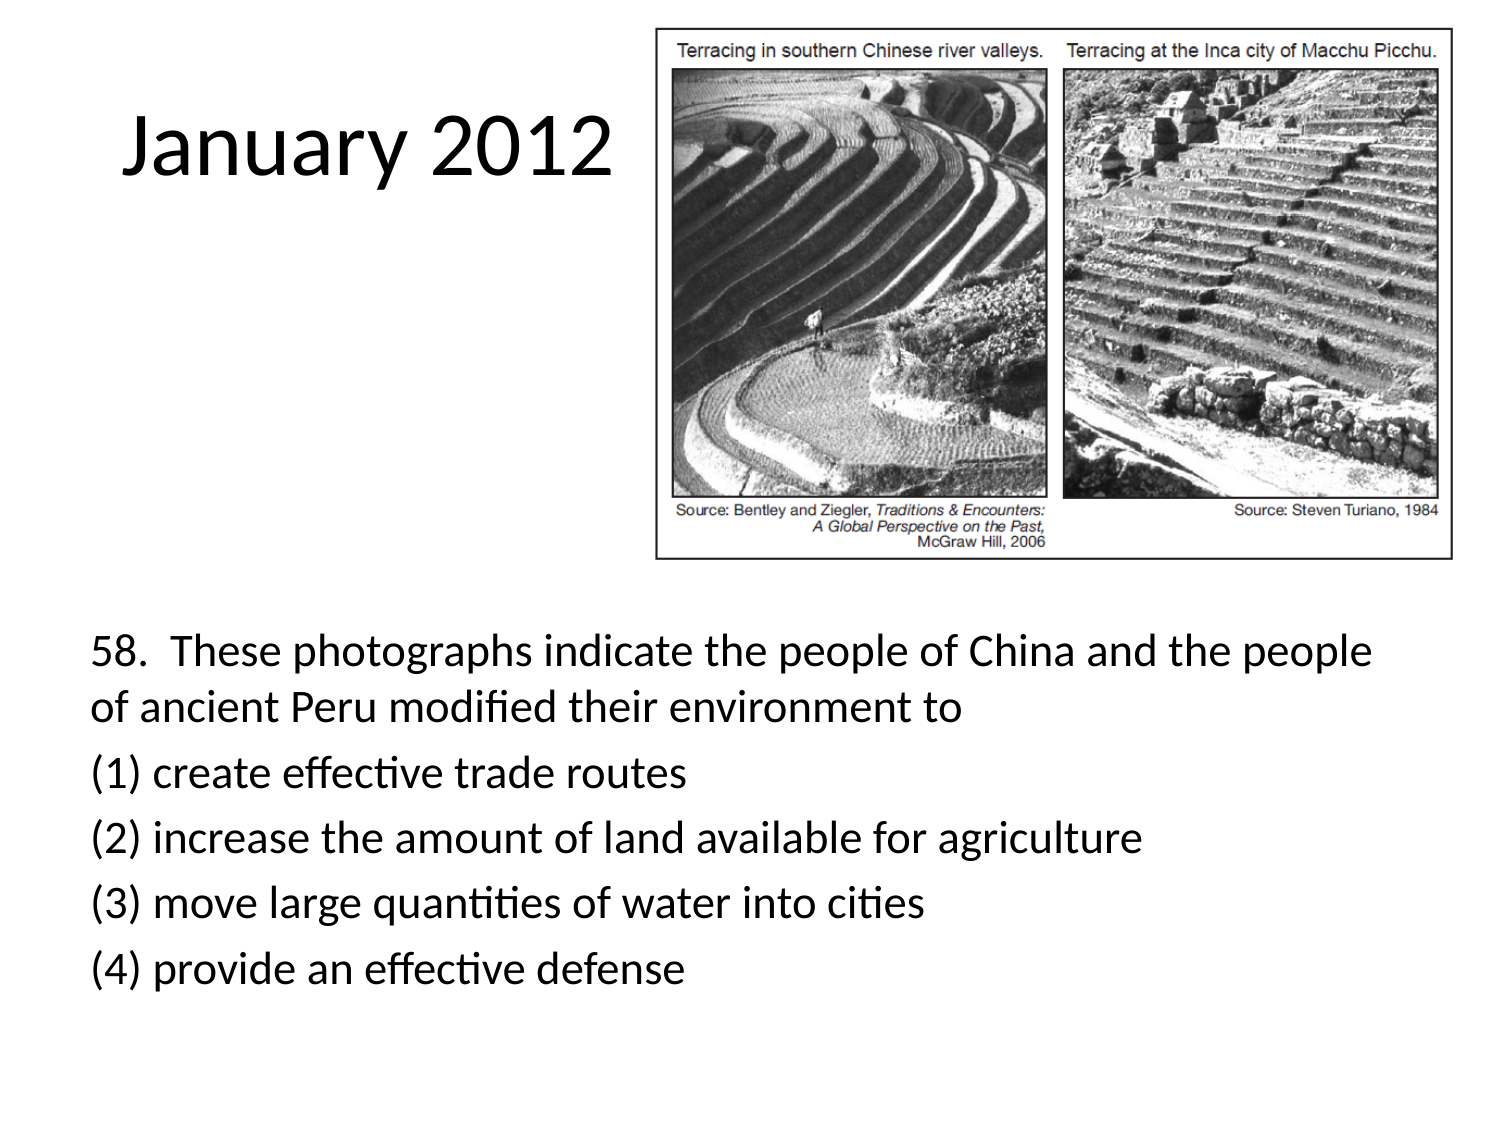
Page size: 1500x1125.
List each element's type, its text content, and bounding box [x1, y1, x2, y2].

picture [612, 5, 1468, 586]
list 58. These photographs indicate the people of China and the people of ancient Peru modified their environment to (1) create effective trade routes (2) increase the amount of land available for agriculture (3) move large quantities of water into cities (4) provide an effective defense [75, 612, 1425, 1005]
title January 2012 [75, 45, 607, 233]
